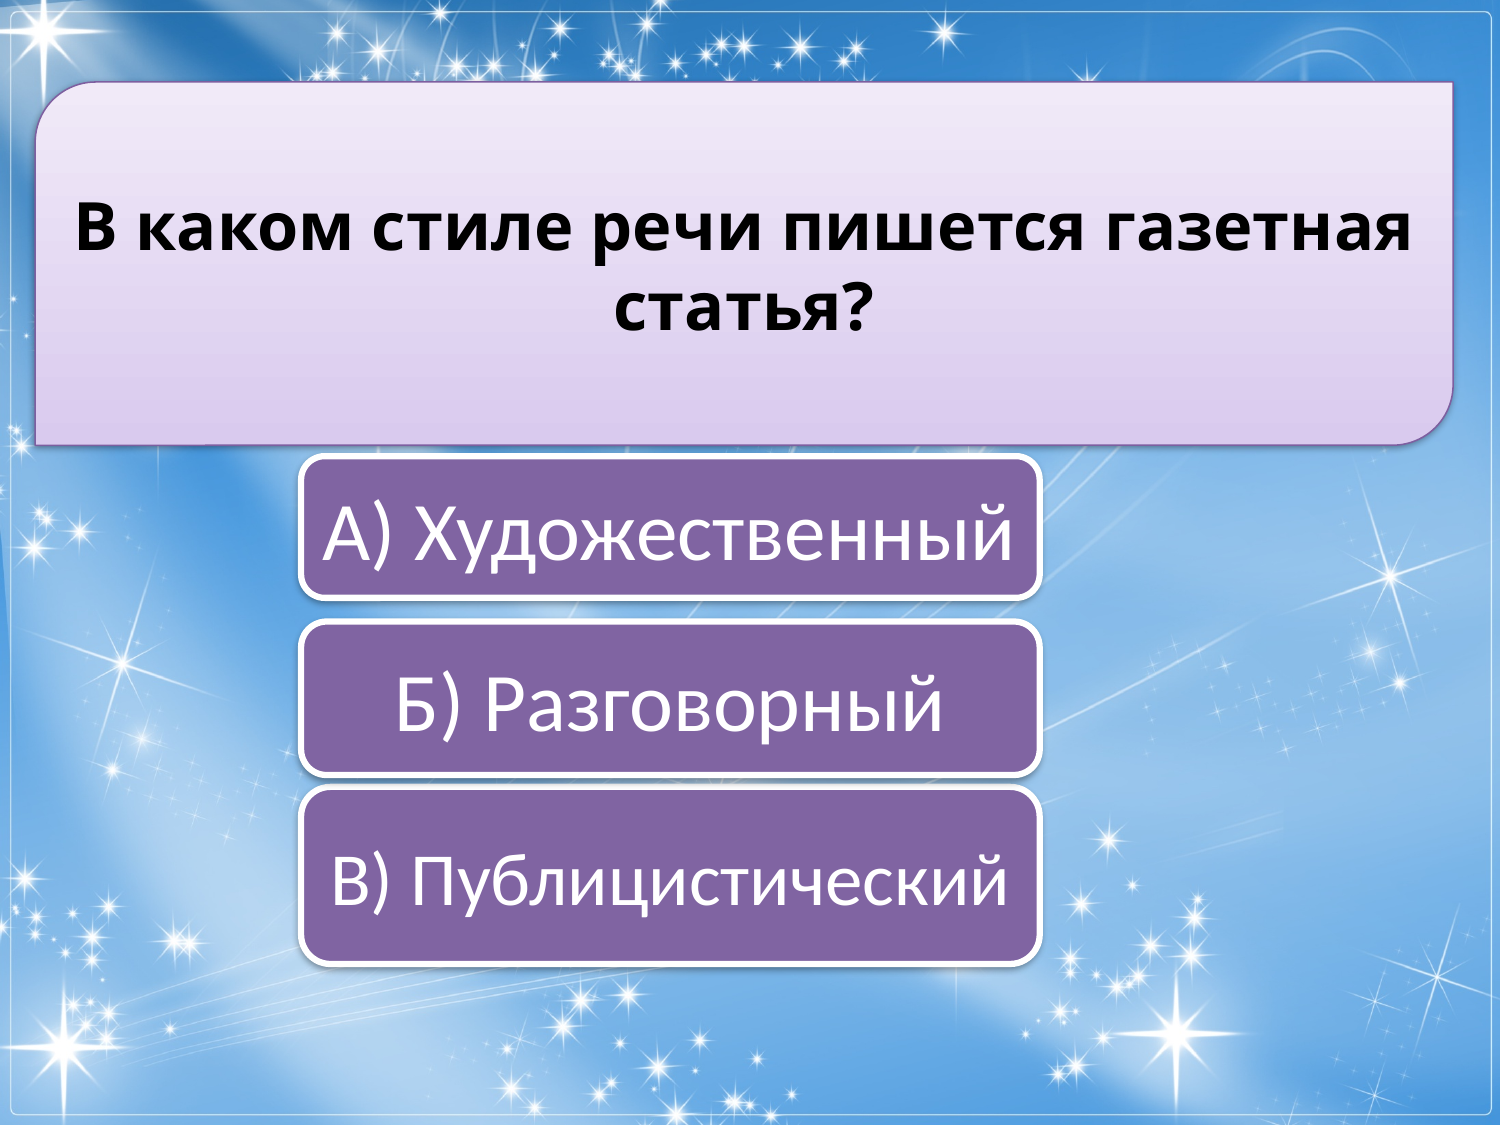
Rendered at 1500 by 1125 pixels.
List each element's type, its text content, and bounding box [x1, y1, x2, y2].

text_box В) Публицистический [297, 786, 1043, 968]
picture [0, 0, 1500, 1125]
text_box А) Художественный [297, 453, 1043, 602]
text_box В каком стиле речи пишется газетная статья? [34, 81, 1454, 447]
text_box Б) Разговорный [297, 618, 1043, 779]
